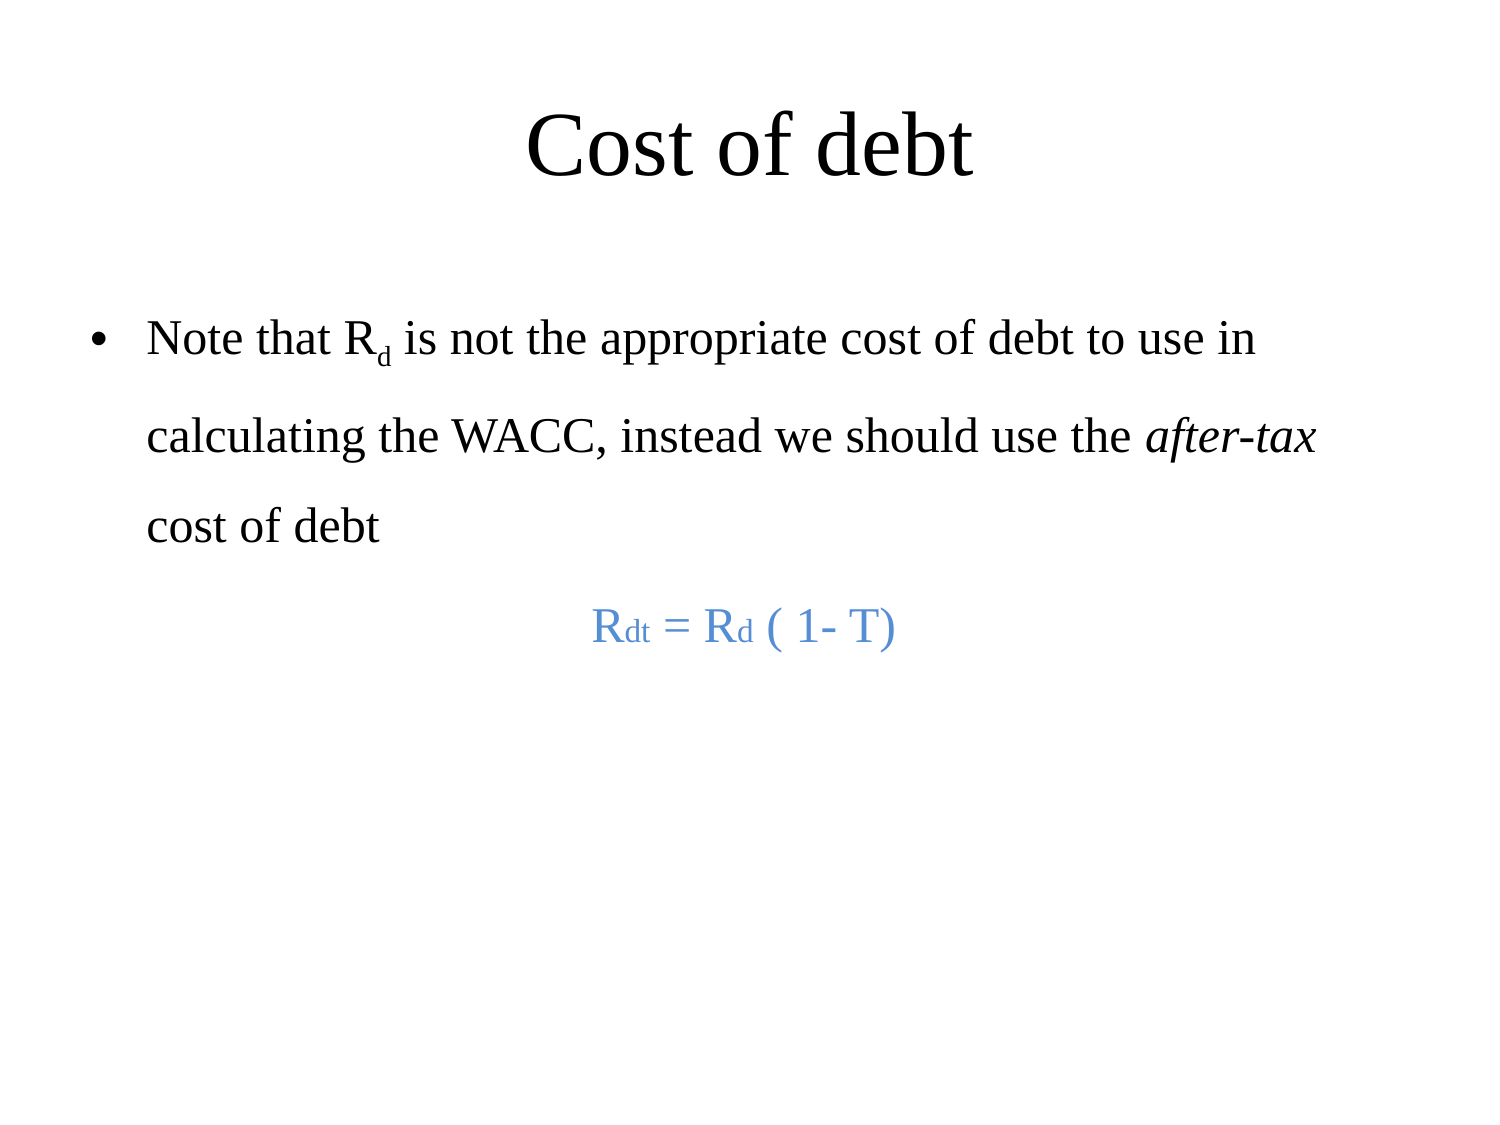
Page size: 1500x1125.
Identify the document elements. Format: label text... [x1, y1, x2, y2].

list Note that Rd is not the appropriate cost of debt to use in calculating the WACC, instead we should use the after-tax cost of debt Rdt = Rd ( 1- T) [75, 262, 1425, 1005]
title Cost of debt [75, 45, 1425, 233]
